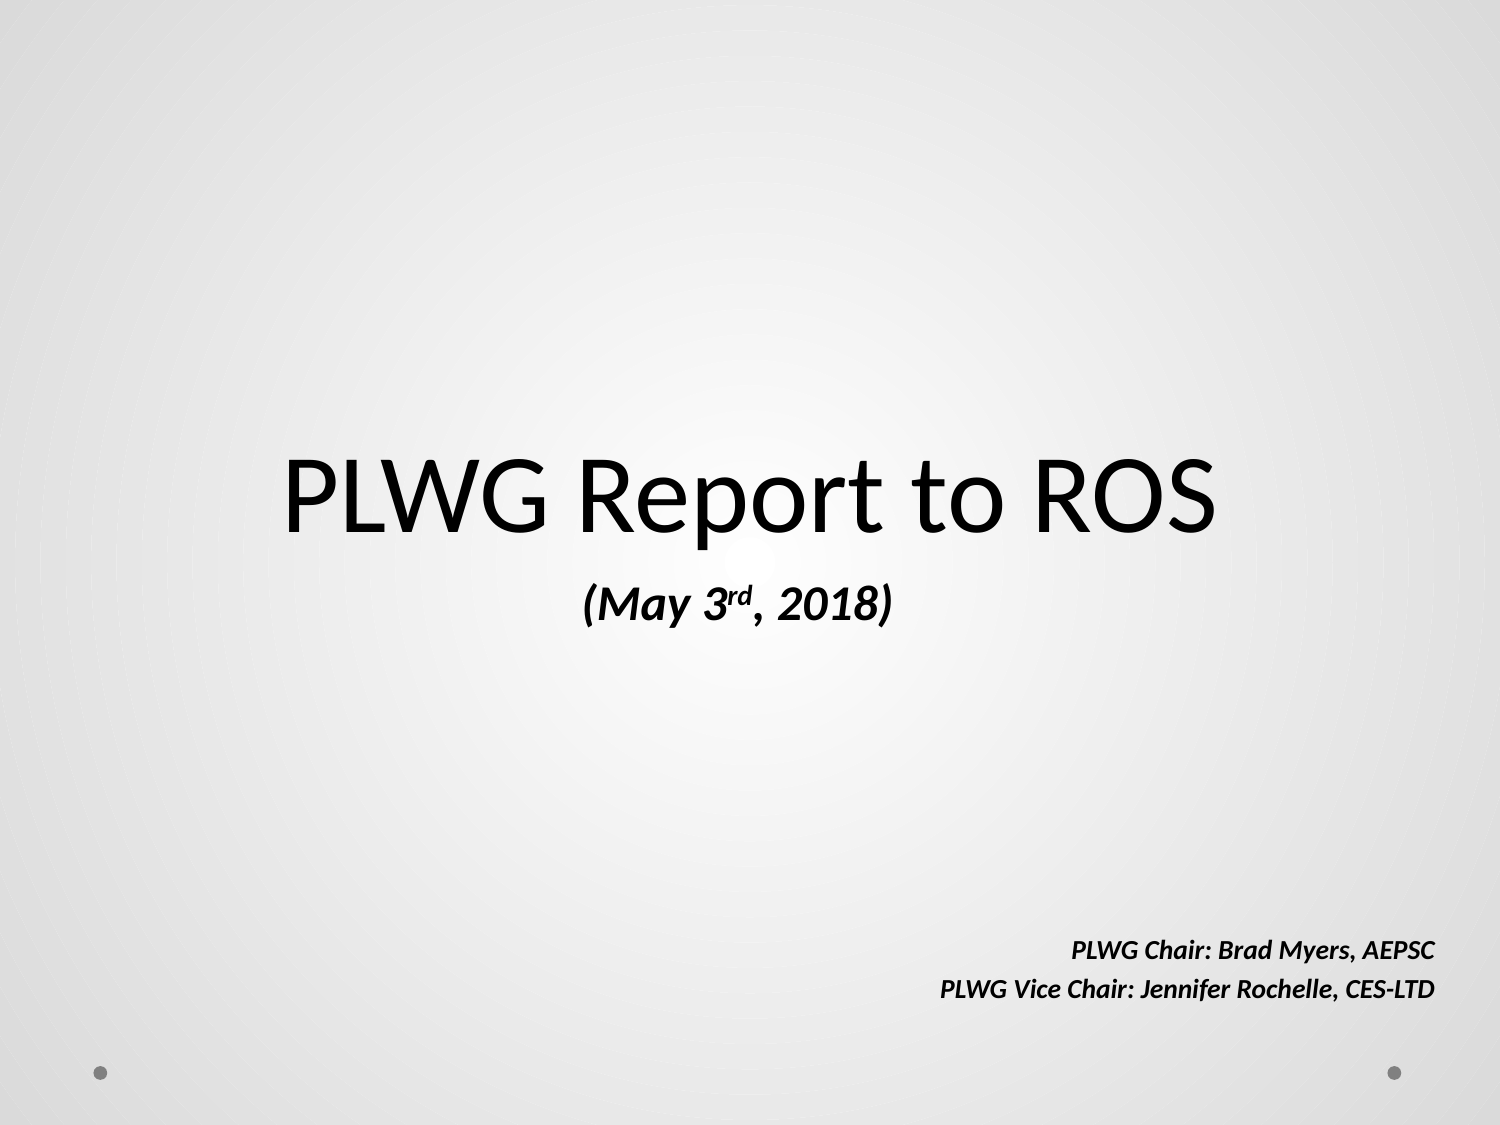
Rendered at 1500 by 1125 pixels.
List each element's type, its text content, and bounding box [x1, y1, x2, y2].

subtitle (May 3rd, 2018) [212, 562, 1263, 650]
text_box PLWG Chair: Brad Myers, AEPSC PLWG Vice Chair: Jennifer Rochelle, CES-LTD [399, 924, 1450, 1013]
title PLWG Report to ROS [112, 375, 1388, 563]
